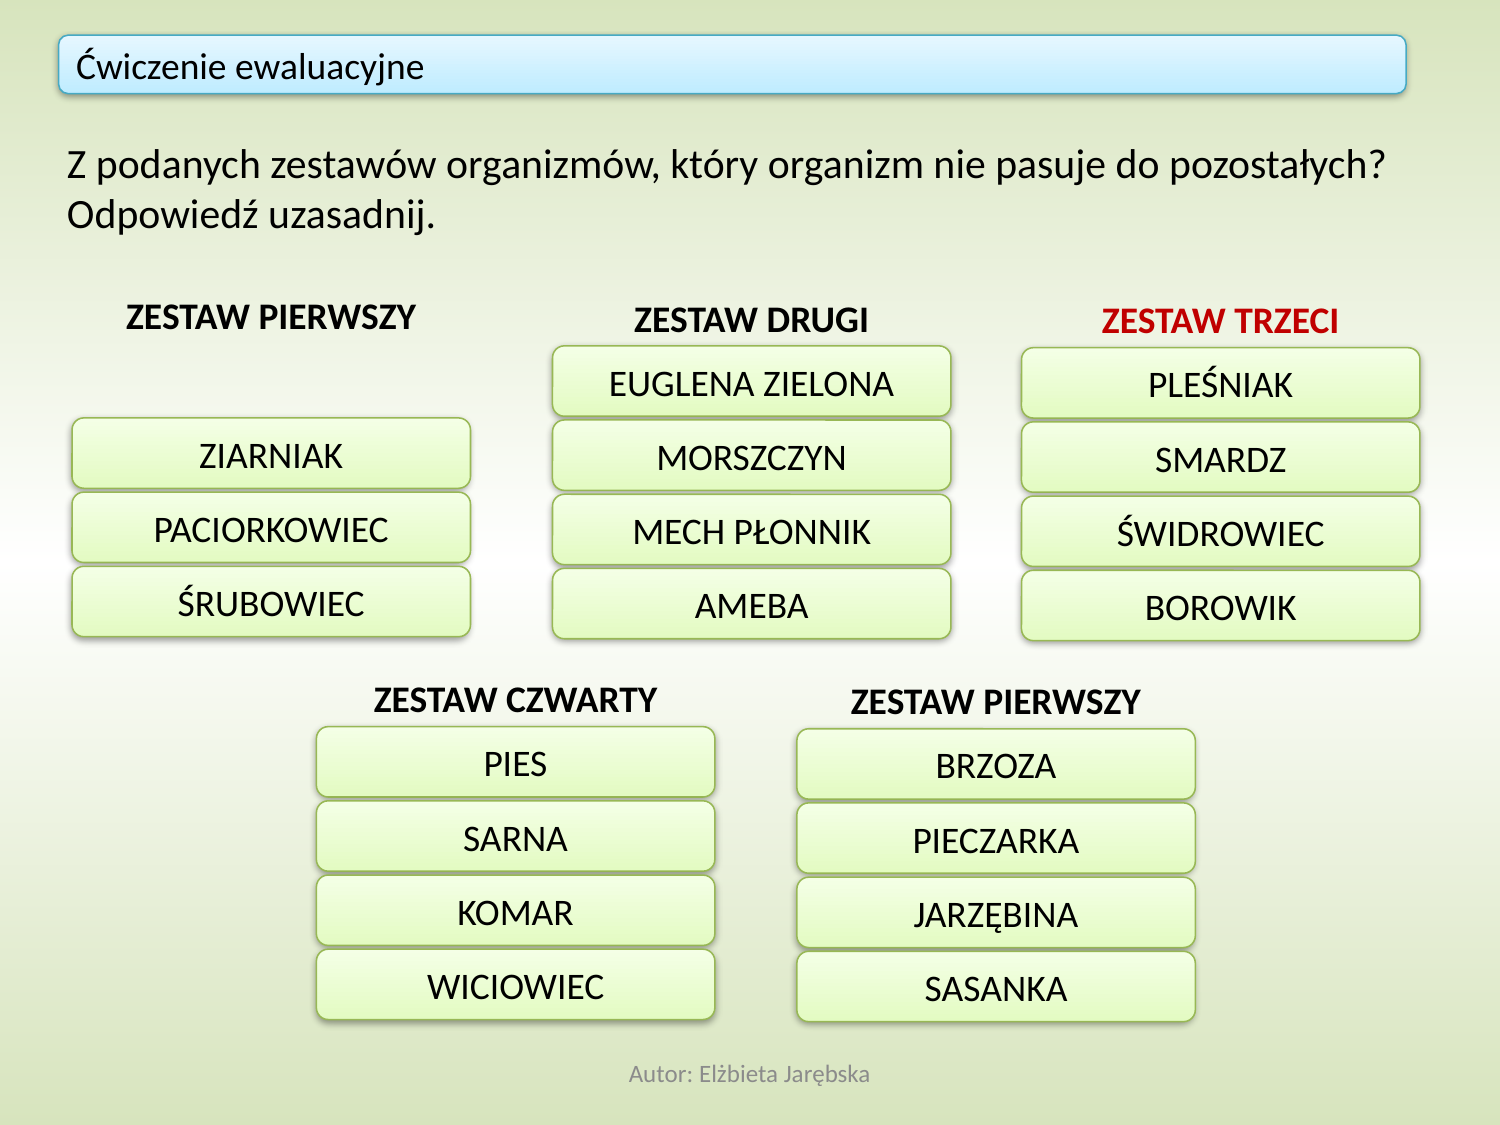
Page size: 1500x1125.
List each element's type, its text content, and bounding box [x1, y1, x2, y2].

text_box Ćwiczenie ewaluacyjne [57, 34, 1407, 95]
text_box BRZOZA [796, 730, 1197, 800]
text_box ZESTAW TRZECI [1009, 288, 1432, 349]
text_box SASANKA [796, 950, 1197, 1023]
text_box ZESTAW DRUGI [540, 287, 963, 347]
text_box PACIORKOWIEC [71, 491, 472, 564]
text_box ZESTAW CZWARTY [304, 667, 727, 728]
text_box Z podanych zestawów organizmów, który organizm nie pasuje do pozostałych? Odpowiedź uzasadnij. [51, 129, 1412, 245]
text_box ŚWIDROWIEC [1020, 495, 1421, 568]
text_box PIES [315, 728, 716, 798]
text_box EUGLENA ZIELONA [551, 347, 952, 417]
text_box ZIARNIAK [71, 417, 472, 490]
text_box PIECZARKA [796, 802, 1197, 875]
text_box MORSZCZYN [551, 419, 952, 492]
text_box ZESTAW PIERWSZY [785, 669, 1207, 730]
text_box JARZĘBINA [796, 876, 1197, 949]
text_box ZESTAW PIERWSZY [60, 285, 483, 345]
text_box WICIOWIEC [315, 948, 716, 1021]
text_box KOMAR [315, 874, 716, 947]
text_box PLEŚNIAK [1020, 349, 1421, 419]
text_box SMARDZ [1020, 421, 1421, 493]
text_box MECH PŁONNIK [551, 493, 952, 566]
footer Autor: Elżbieta Jarębska [512, 1042, 988, 1103]
text_box SARNA [315, 800, 716, 872]
text_box AMEBA [551, 567, 952, 640]
text_box BOROWIK [1020, 569, 1421, 642]
text_box ŚRUBOWIEC [71, 565, 472, 638]
